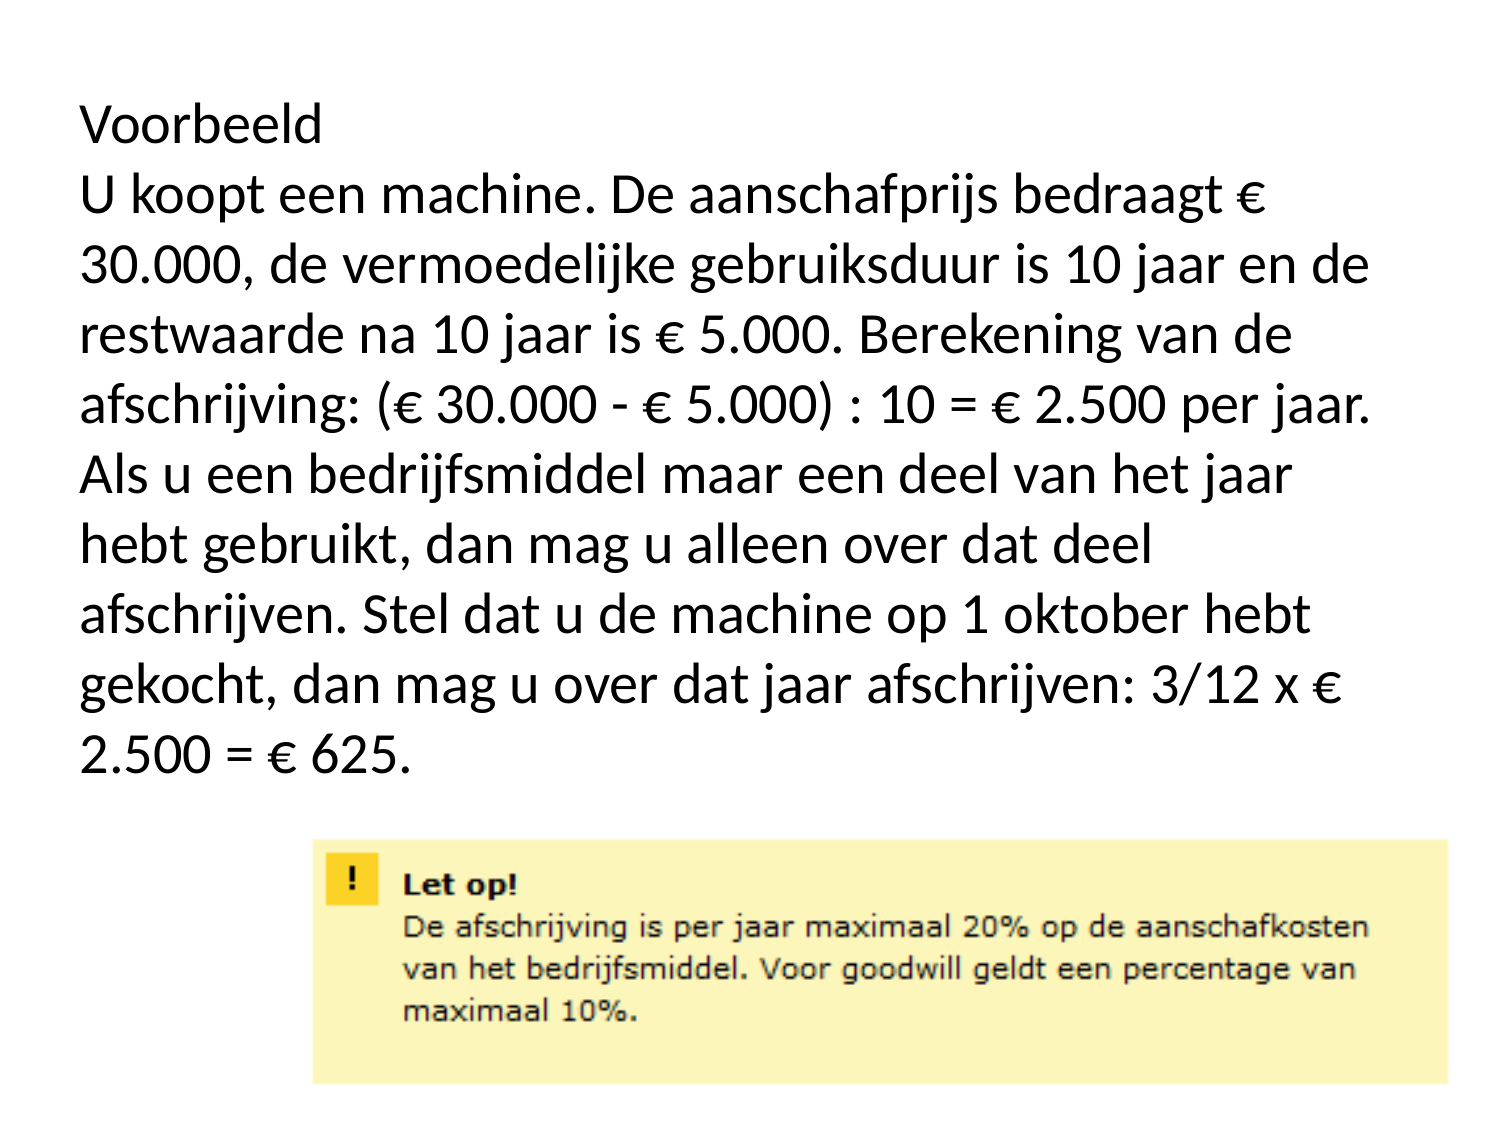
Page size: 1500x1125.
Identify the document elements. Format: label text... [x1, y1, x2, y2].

picture [311, 822, 1470, 1107]
text_box Voorbeeld U koopt een machine. De aanschafprijs bedraagt € 30.000, de vermoedelijke gebruiksduur is 10 jaar en de restwaarde na 10 jaar is € 5.000. Berekening van de afschrijving: (€ 30.000 - € 5.000) : 10 = € 2.500 per jaar. Als u een bedrijfsmiddel maar een deel van het jaar hebt gebruikt, dan mag u alleen over dat deel afschrijven. Stel dat u de machine op 1 oktober hebt gekocht, dan mag u over dat jaar afschrijven: 3/12 x € 2.500 = € 625. [64, 78, 1400, 793]
